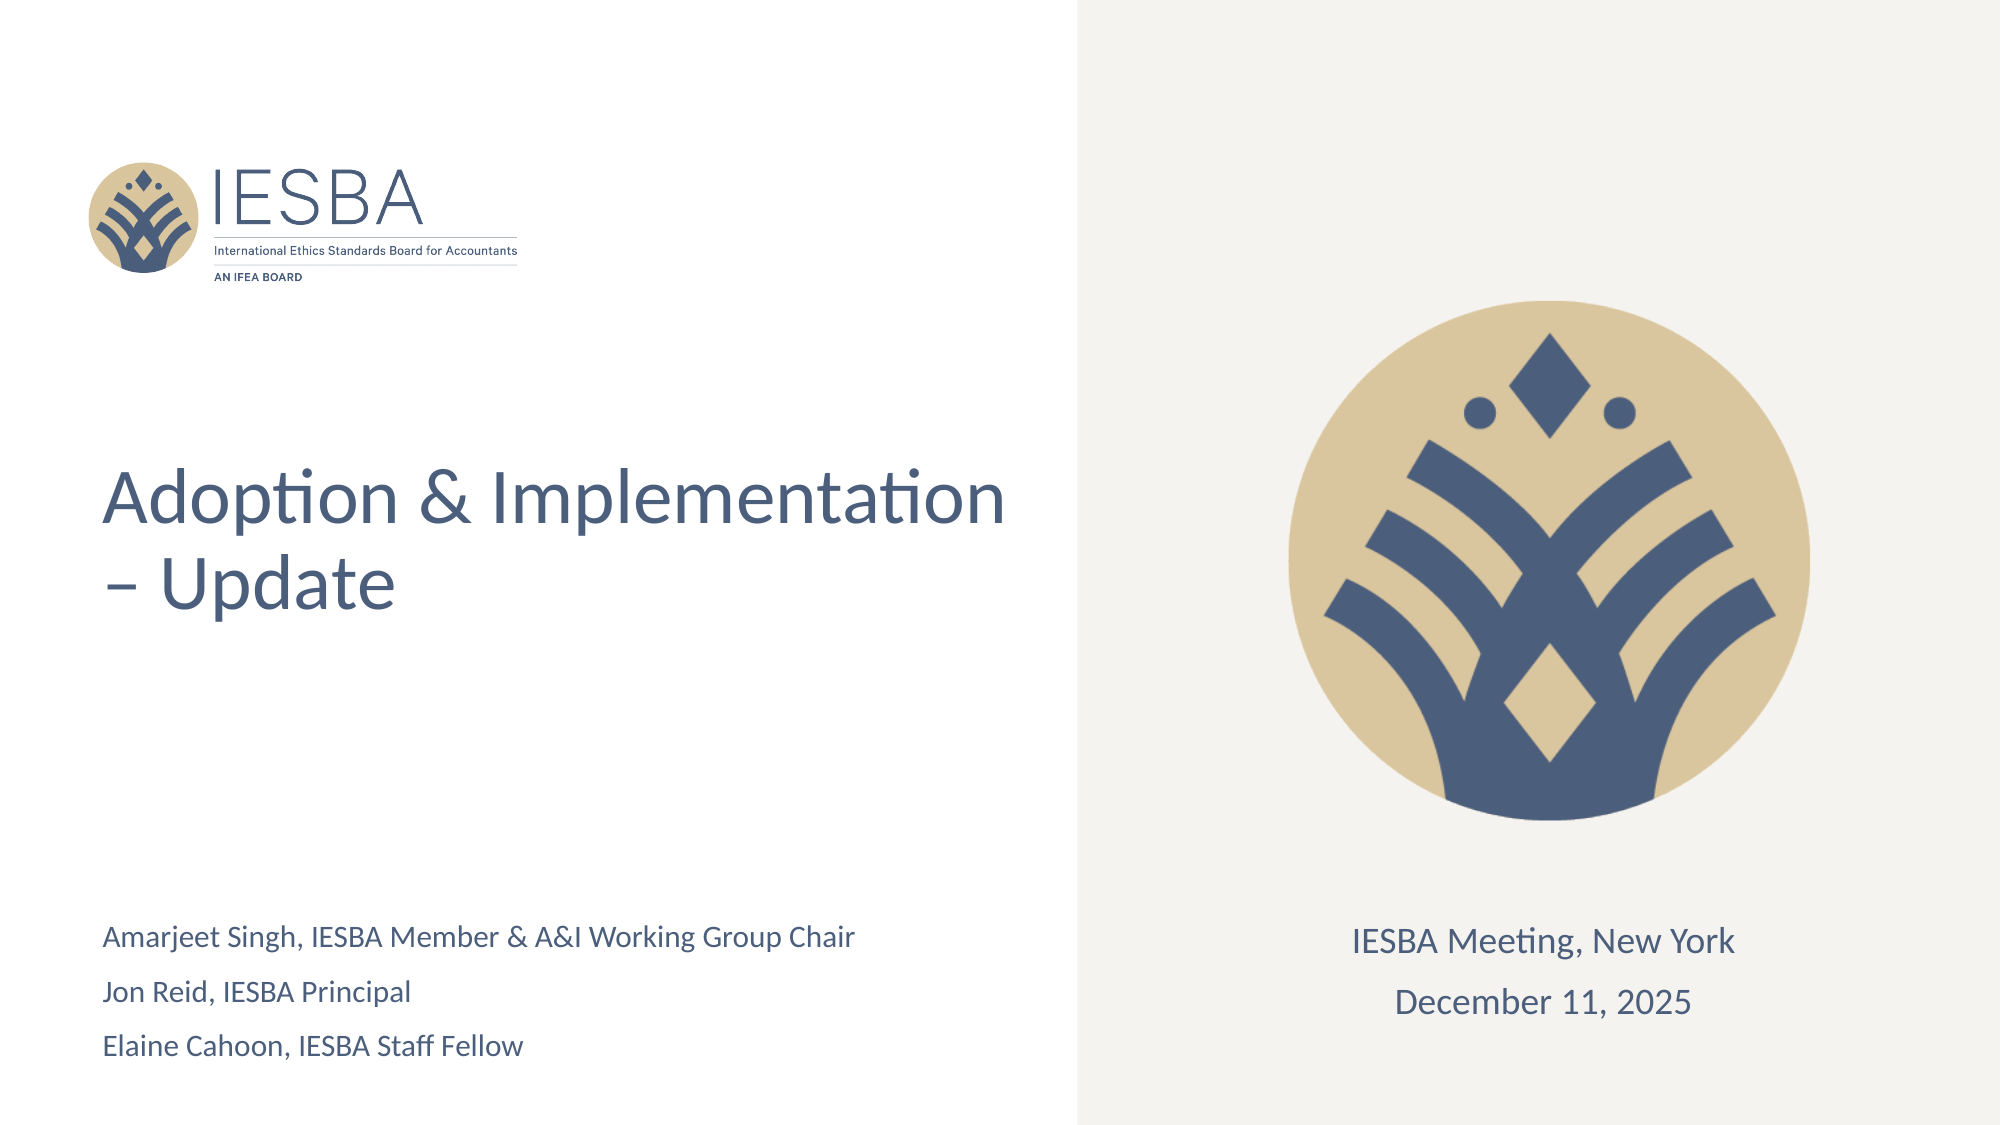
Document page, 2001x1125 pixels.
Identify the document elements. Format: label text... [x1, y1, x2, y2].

title Adoption & Implementation – Update [87, 428, 1058, 653]
picture [1256, 263, 1860, 860]
list IESBA Meeting, New York December 11, 2025 [1175, 913, 1913, 1125]
text_box Amarjeet Singh, IESBA Member & A&I Working Group Chair Jon Reid, IESBA Principal Elaine Cahoon, IESBA Staff Fellow [87, 913, 1079, 1093]
picture [68, 135, 545, 311]
